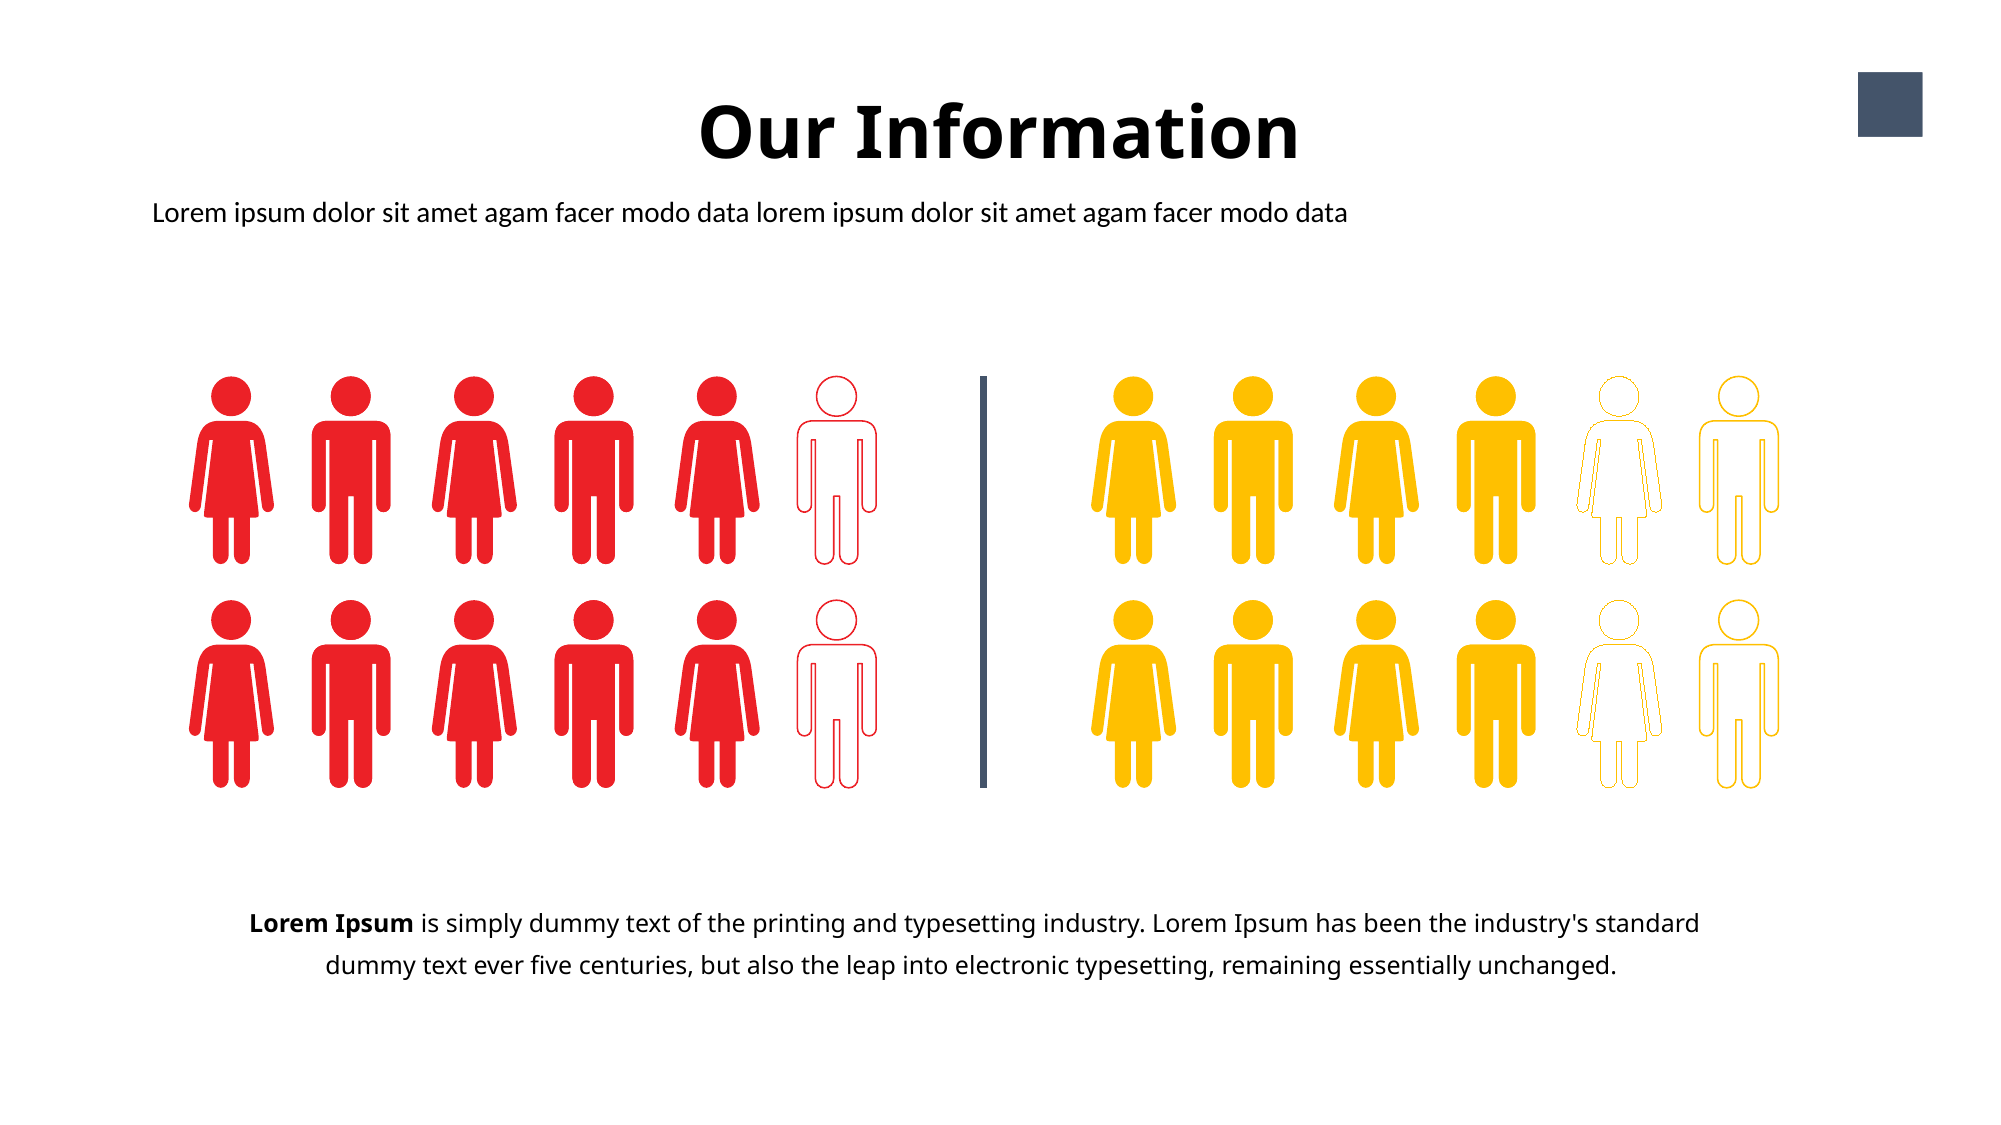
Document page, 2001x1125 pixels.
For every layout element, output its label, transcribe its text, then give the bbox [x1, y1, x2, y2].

text_box [188, 644, 275, 788]
text_box [454, 600, 494, 640]
text_box [188, 420, 275, 565]
text_box [211, 376, 252, 417]
text_box [674, 644, 760, 788]
text_box [696, 600, 737, 640]
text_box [797, 600, 877, 788]
text_box [1113, 600, 1154, 640]
text_box [1333, 644, 1420, 788]
text_box [1576, 644, 1662, 788]
text_box [1356, 600, 1397, 640]
subtitle Lorem ipsum dolor sit amet agam facer modo data lorem ipsum dolor sit amet agam facer modo data [137, 191, 1863, 227]
text_box [674, 420, 760, 565]
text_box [1456, 600, 1536, 788]
text_box [211, 600, 252, 640]
text_box [696, 376, 737, 417]
text_box [1576, 420, 1662, 565]
text_box [1091, 420, 1177, 565]
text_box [311, 376, 391, 565]
text_box [1599, 376, 1639, 417]
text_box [1213, 600, 1293, 788]
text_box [797, 376, 877, 565]
text_box [454, 376, 494, 417]
title Our Information [137, 78, 1863, 191]
text_box [431, 644, 517, 788]
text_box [1213, 376, 1293, 565]
text_box [1113, 376, 1154, 417]
text_box [1863, 130, 1924, 138]
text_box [1699, 376, 1779, 565]
text_box [1333, 420, 1420, 565]
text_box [1699, 600, 1779, 788]
text_box [1091, 644, 1177, 788]
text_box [554, 376, 634, 565]
text_box [1356, 376, 1397, 417]
text_box [431, 420, 517, 565]
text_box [554, 600, 634, 788]
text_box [1456, 376, 1536, 565]
text_box [1599, 600, 1639, 640]
text_box [1857, 71, 1924, 78]
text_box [311, 600, 391, 788]
text_box Lorem Ipsum is simply dummy text of the printing and typesetting industry. Lorem Ipsum has been the industry's standard dummy text ever five centuries, but also the leap into electronic typesetting, remaining essentially unchanged. [188, 888, 1763, 987]
slide_number 17 [1863, 78, 1927, 130]
